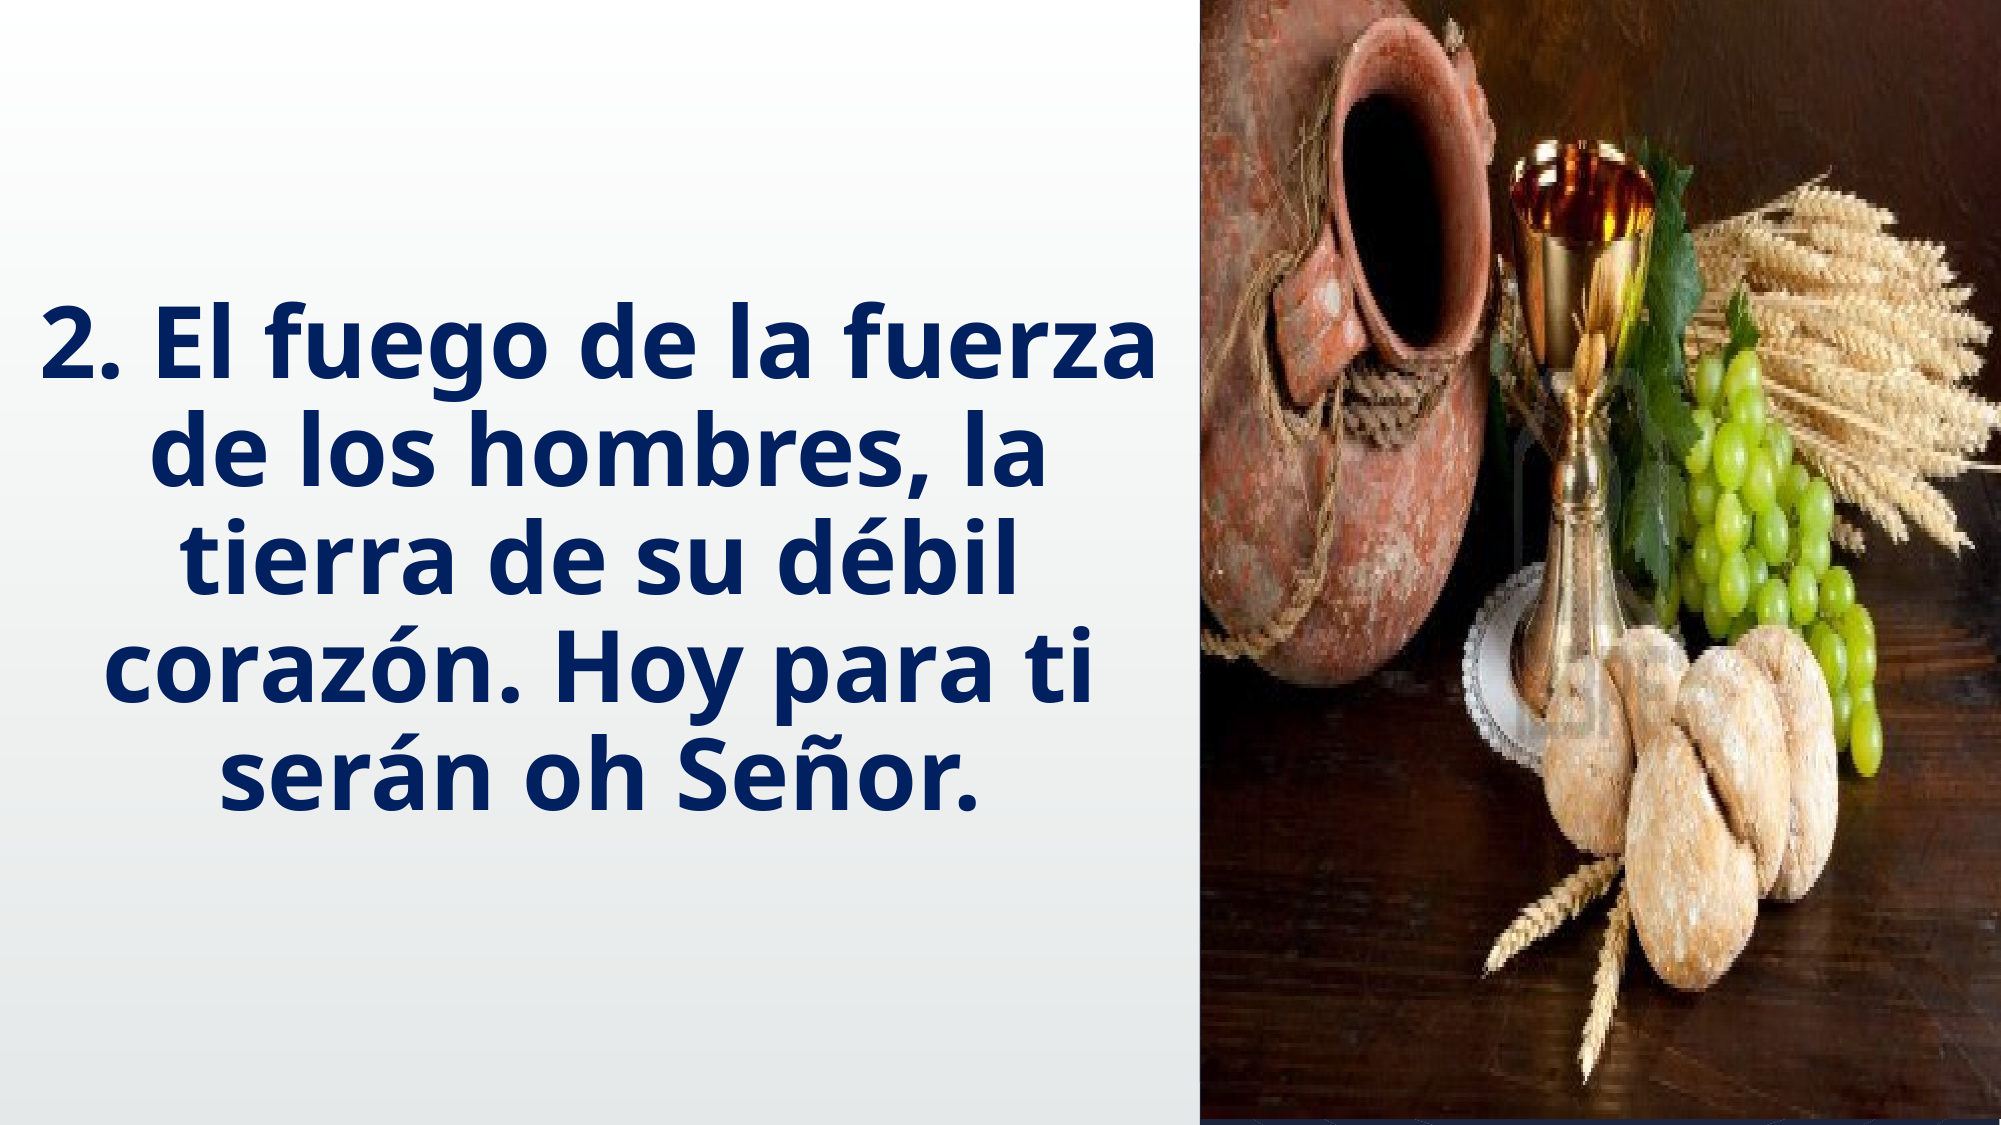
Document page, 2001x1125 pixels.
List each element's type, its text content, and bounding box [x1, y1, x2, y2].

title 2. El fuego de la fuerza de los hombres, la tierra de su débil corazón. Hoy para ti serán oh Señor. [0, 0, 1201, 1125]
picture [1200, 0, 2001, 1124]
